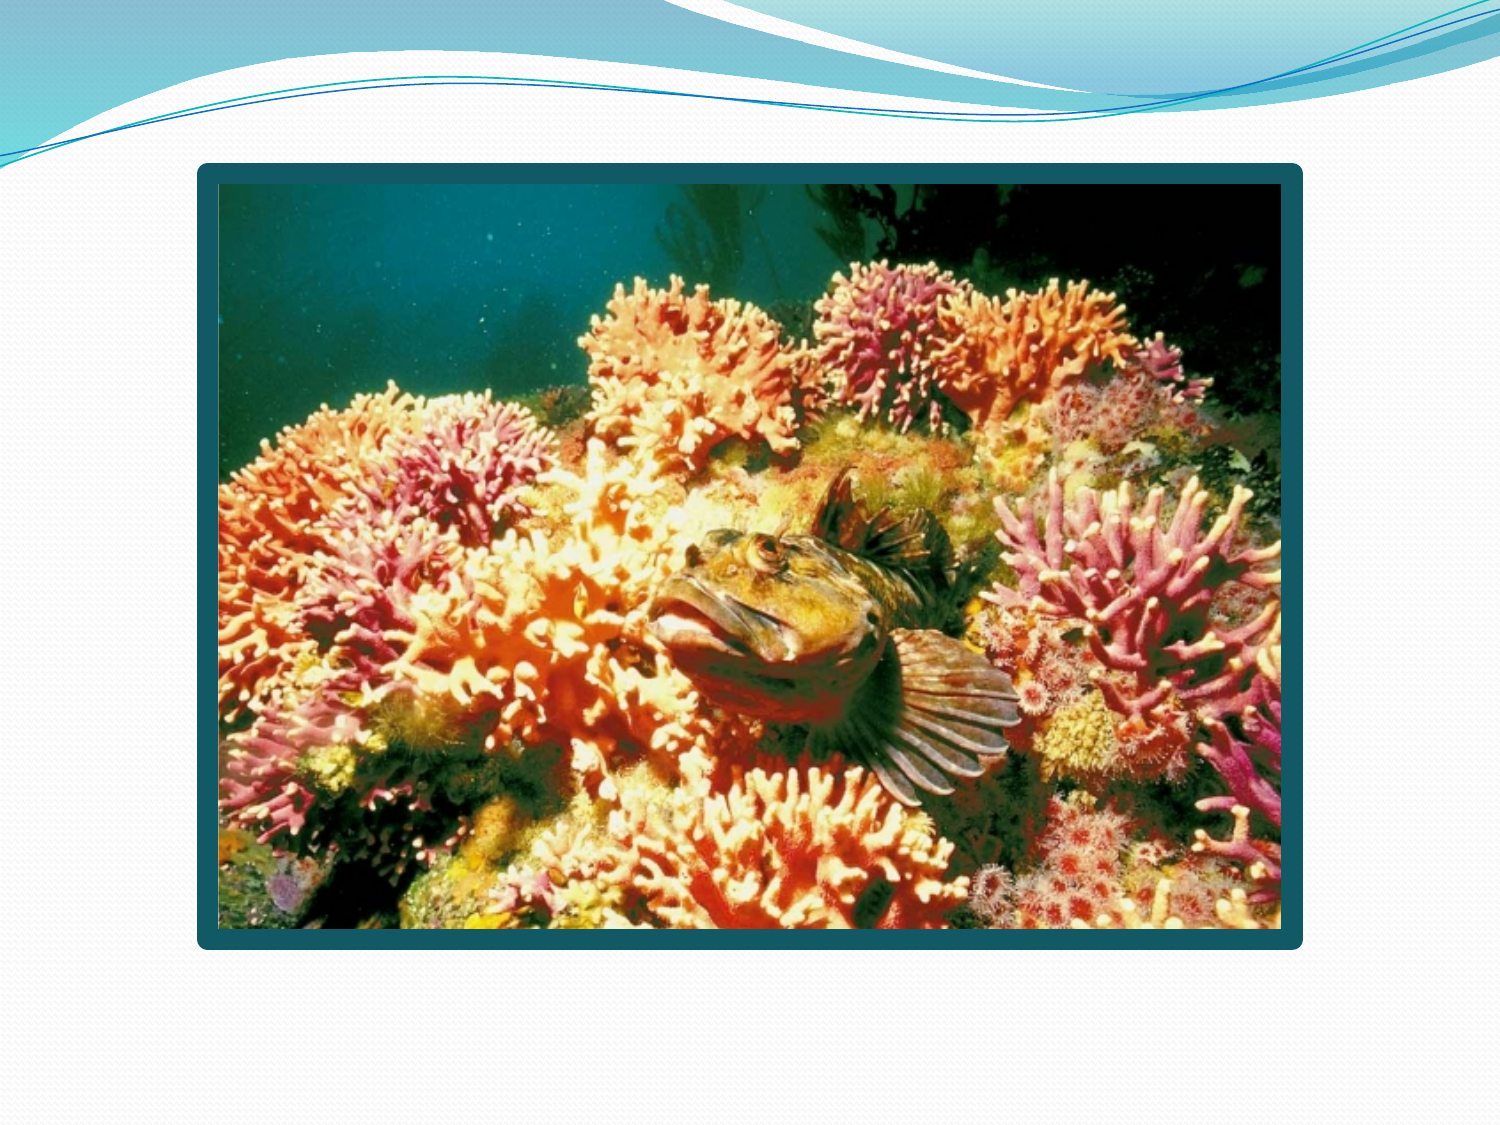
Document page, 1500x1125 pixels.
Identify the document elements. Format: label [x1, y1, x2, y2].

picture [218, 184, 1282, 929]
